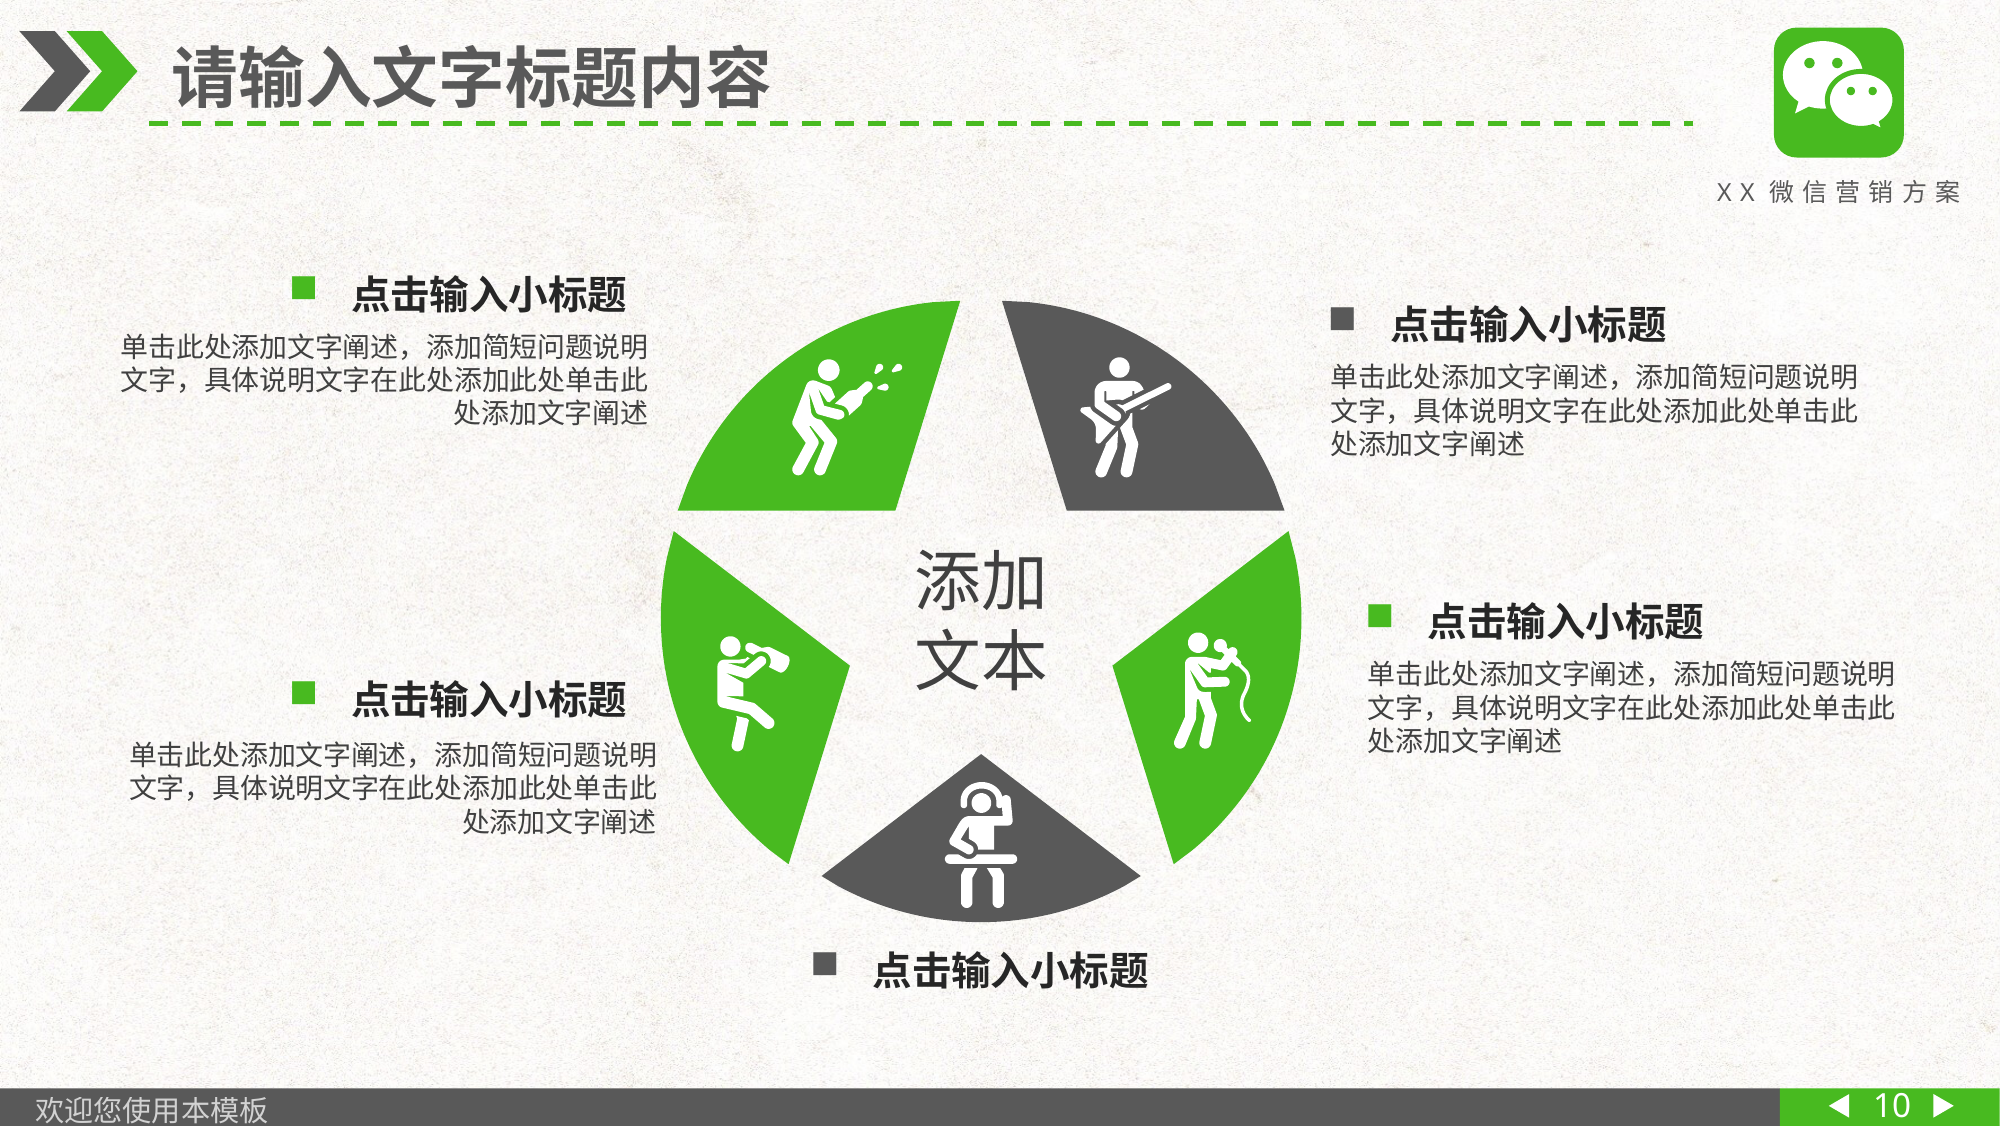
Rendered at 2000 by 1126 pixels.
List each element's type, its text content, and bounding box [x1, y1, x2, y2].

text_box 点击输入小标题 [1299, 289, 1713, 356]
text_box [64, 28, 140, 114]
text_box 添加 文本 [857, 531, 1106, 706]
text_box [1692, 27, 1986, 215]
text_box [1001, 300, 1285, 511]
text_box 单击此处添加文字阐述，添加简短问题说明文字，具体说明文字在此处添加此处单击此处添加文字阐述 [67, 327, 672, 454]
picture [0, 0, 2000, 1088]
text_box [17, 28, 92, 114]
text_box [821, 753, 1141, 923]
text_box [660, 530, 851, 865]
text_box 点击输入小标题 [242, 258, 656, 326]
text_box 单击此处添加文字阐述，添加简短问题说明文字，具体说明文字在此处添加此处单击此处添加文字阐述 [75, 735, 655, 862]
text_box 单击此处添加文字阐述，添加简短问题说明文字，具体说明文字在此处添加此处单击此处添加文字阐述 [1302, 358, 1911, 485]
text_box 点击输入小标题 [242, 663, 655, 731]
text_box 点击输入小标题 [782, 934, 1195, 1002]
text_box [677, 300, 961, 511]
text_box 请输入文字标题内容 [125, 28, 1354, 124]
text_box 点击输入小标题 [1337, 586, 1750, 653]
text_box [1112, 530, 1302, 865]
text_box 单击此处添加文字阐述，添加简短问题说明文字，具体说明文字在此处添加此处单击此处添加文字阐述 [1340, 655, 1949, 782]
